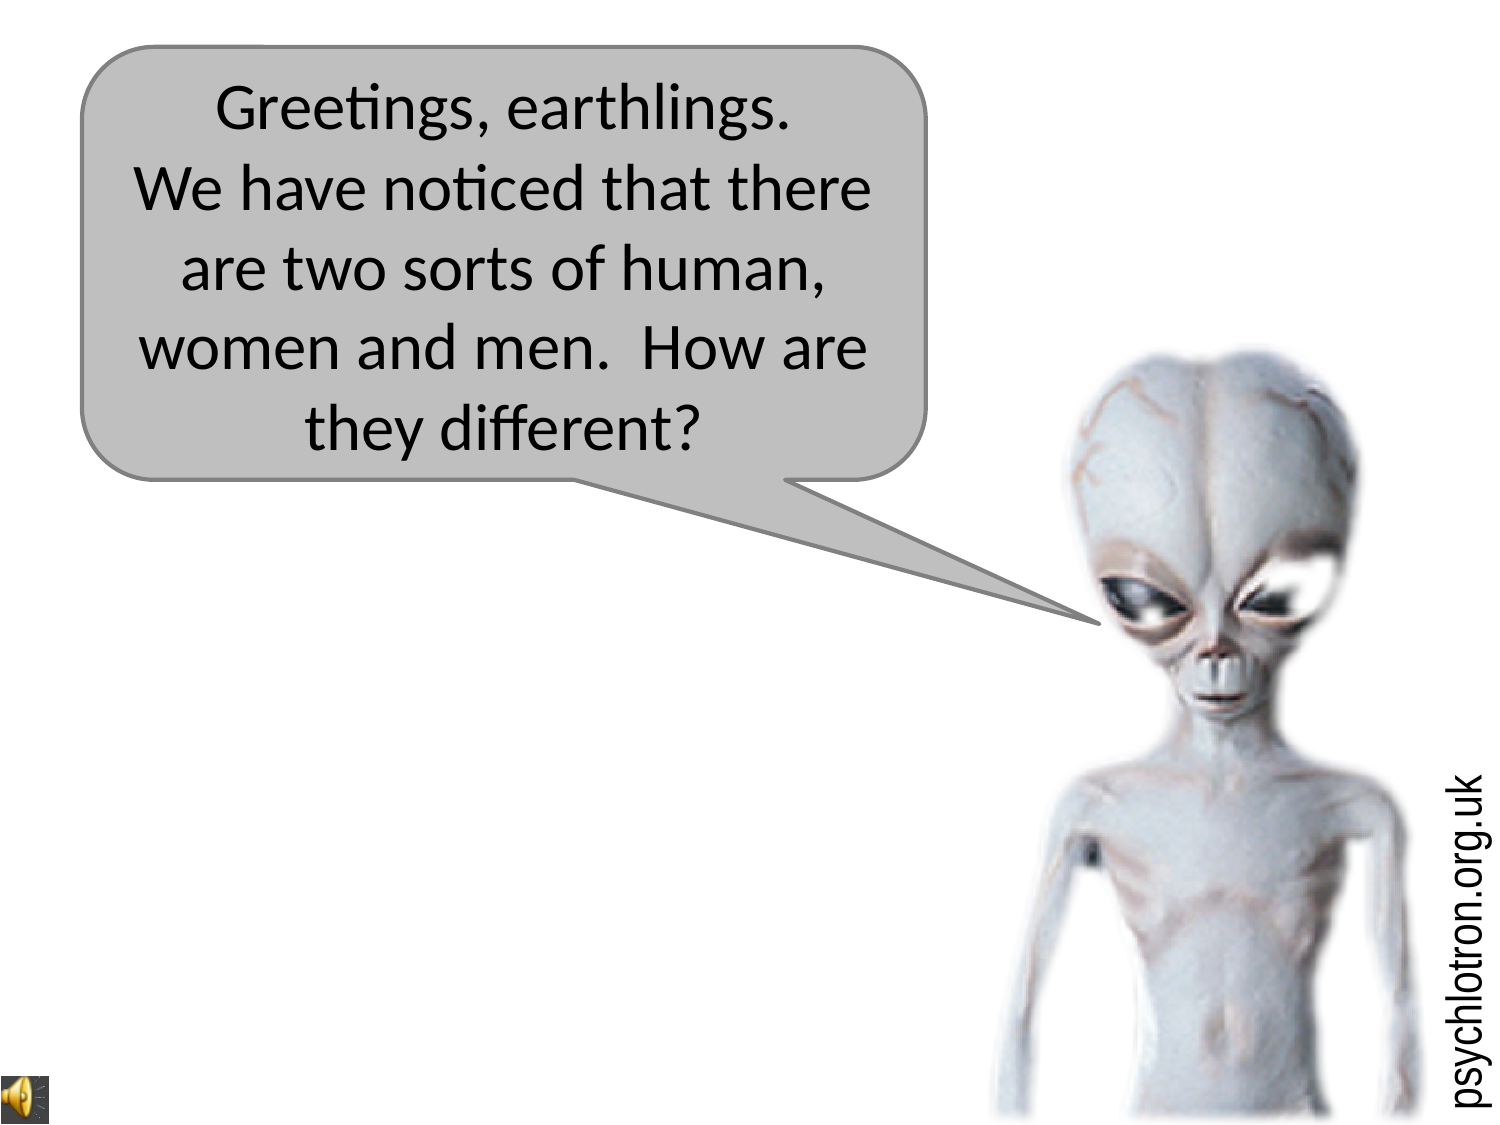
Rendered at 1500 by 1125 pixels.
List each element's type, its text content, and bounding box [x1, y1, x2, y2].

picture [932, 304, 1470, 1125]
picture [0, 1074, 51, 1125]
text_box Greetings, earthlings. We have noticed that there are two sorts of human, women and men. How are they different? [79, 44, 928, 579]
